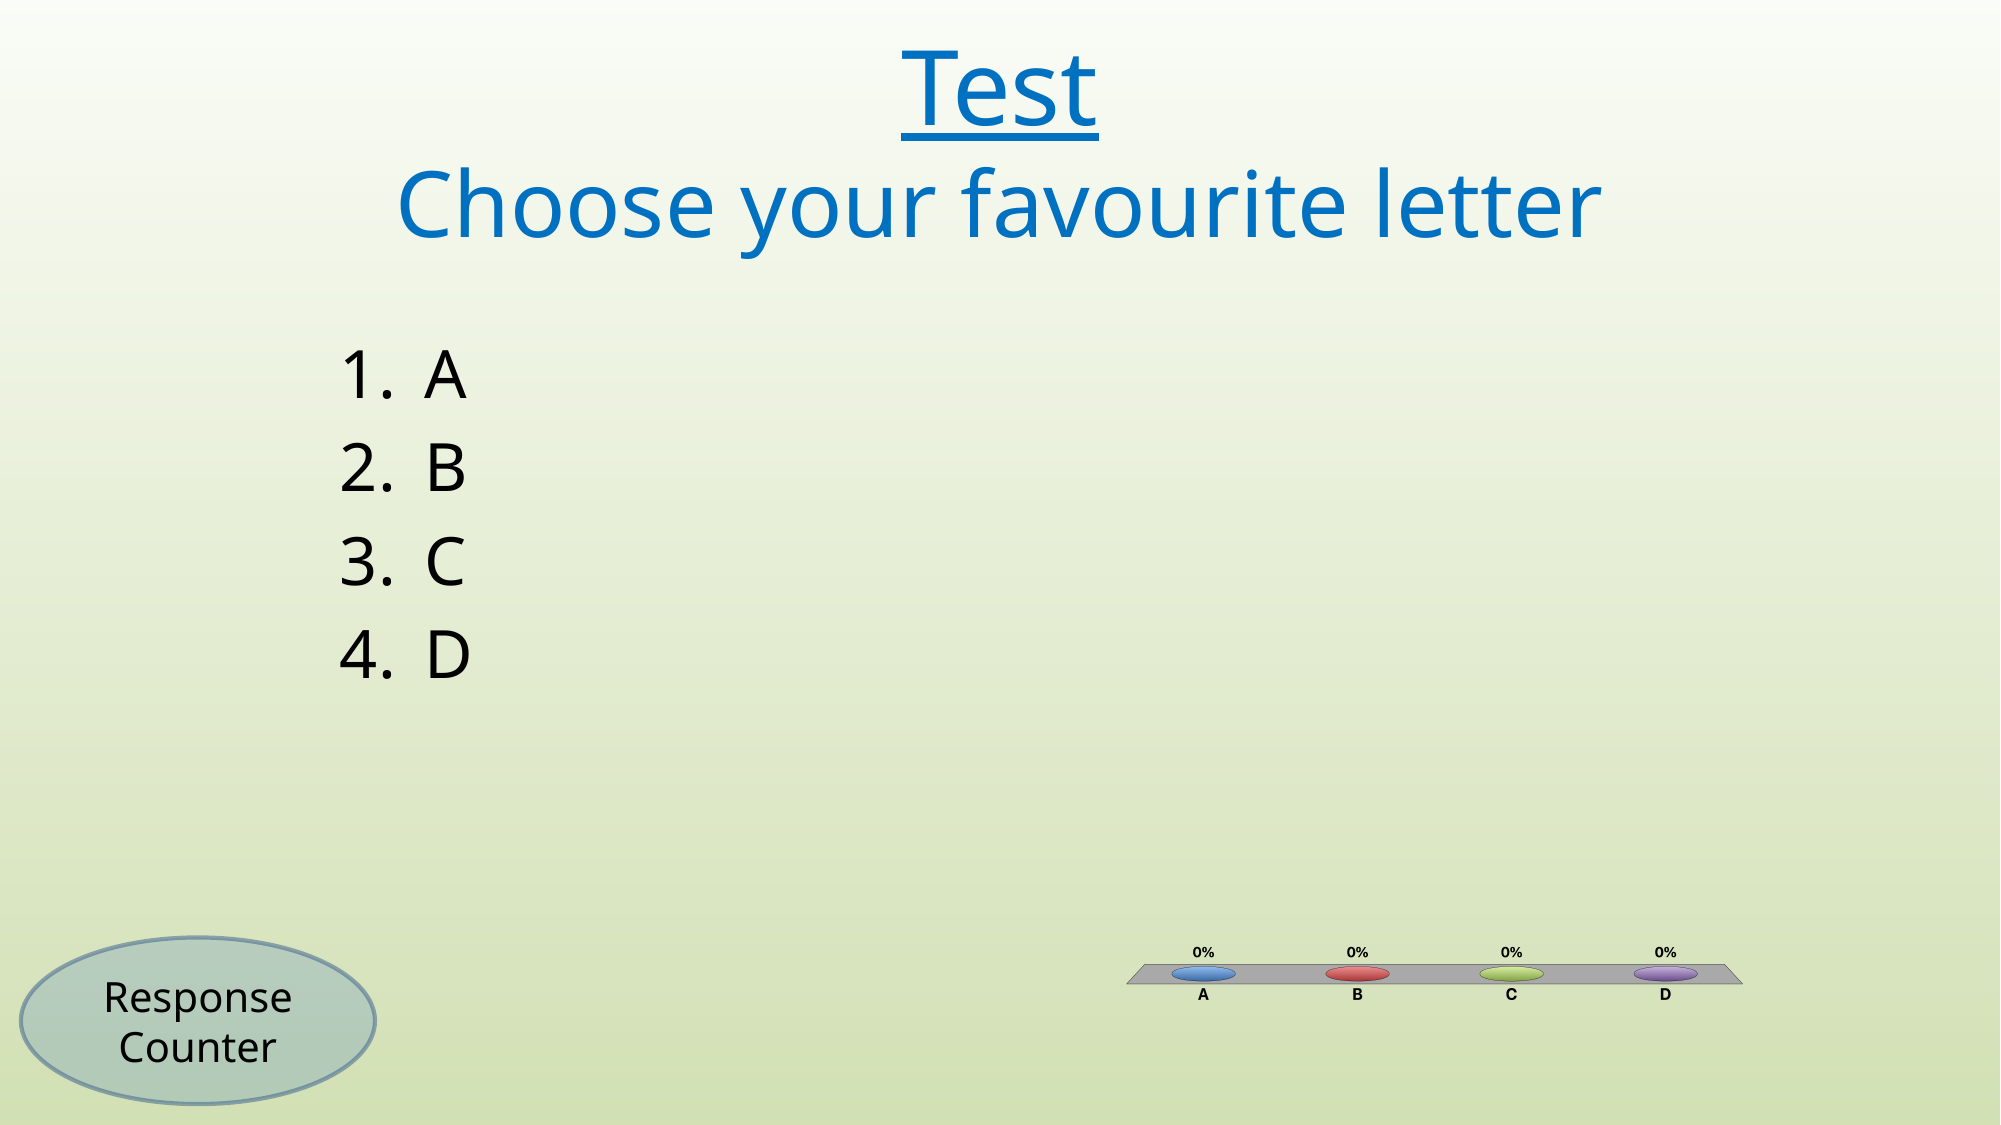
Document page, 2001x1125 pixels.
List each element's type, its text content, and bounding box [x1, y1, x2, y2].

title Test Choose your favourite letter [99, 45, 1900, 233]
picture [1124, 262, 1762, 1006]
text_box Response Counter [18, 935, 378, 1107]
list A B C D [324, 324, 1000, 761]
